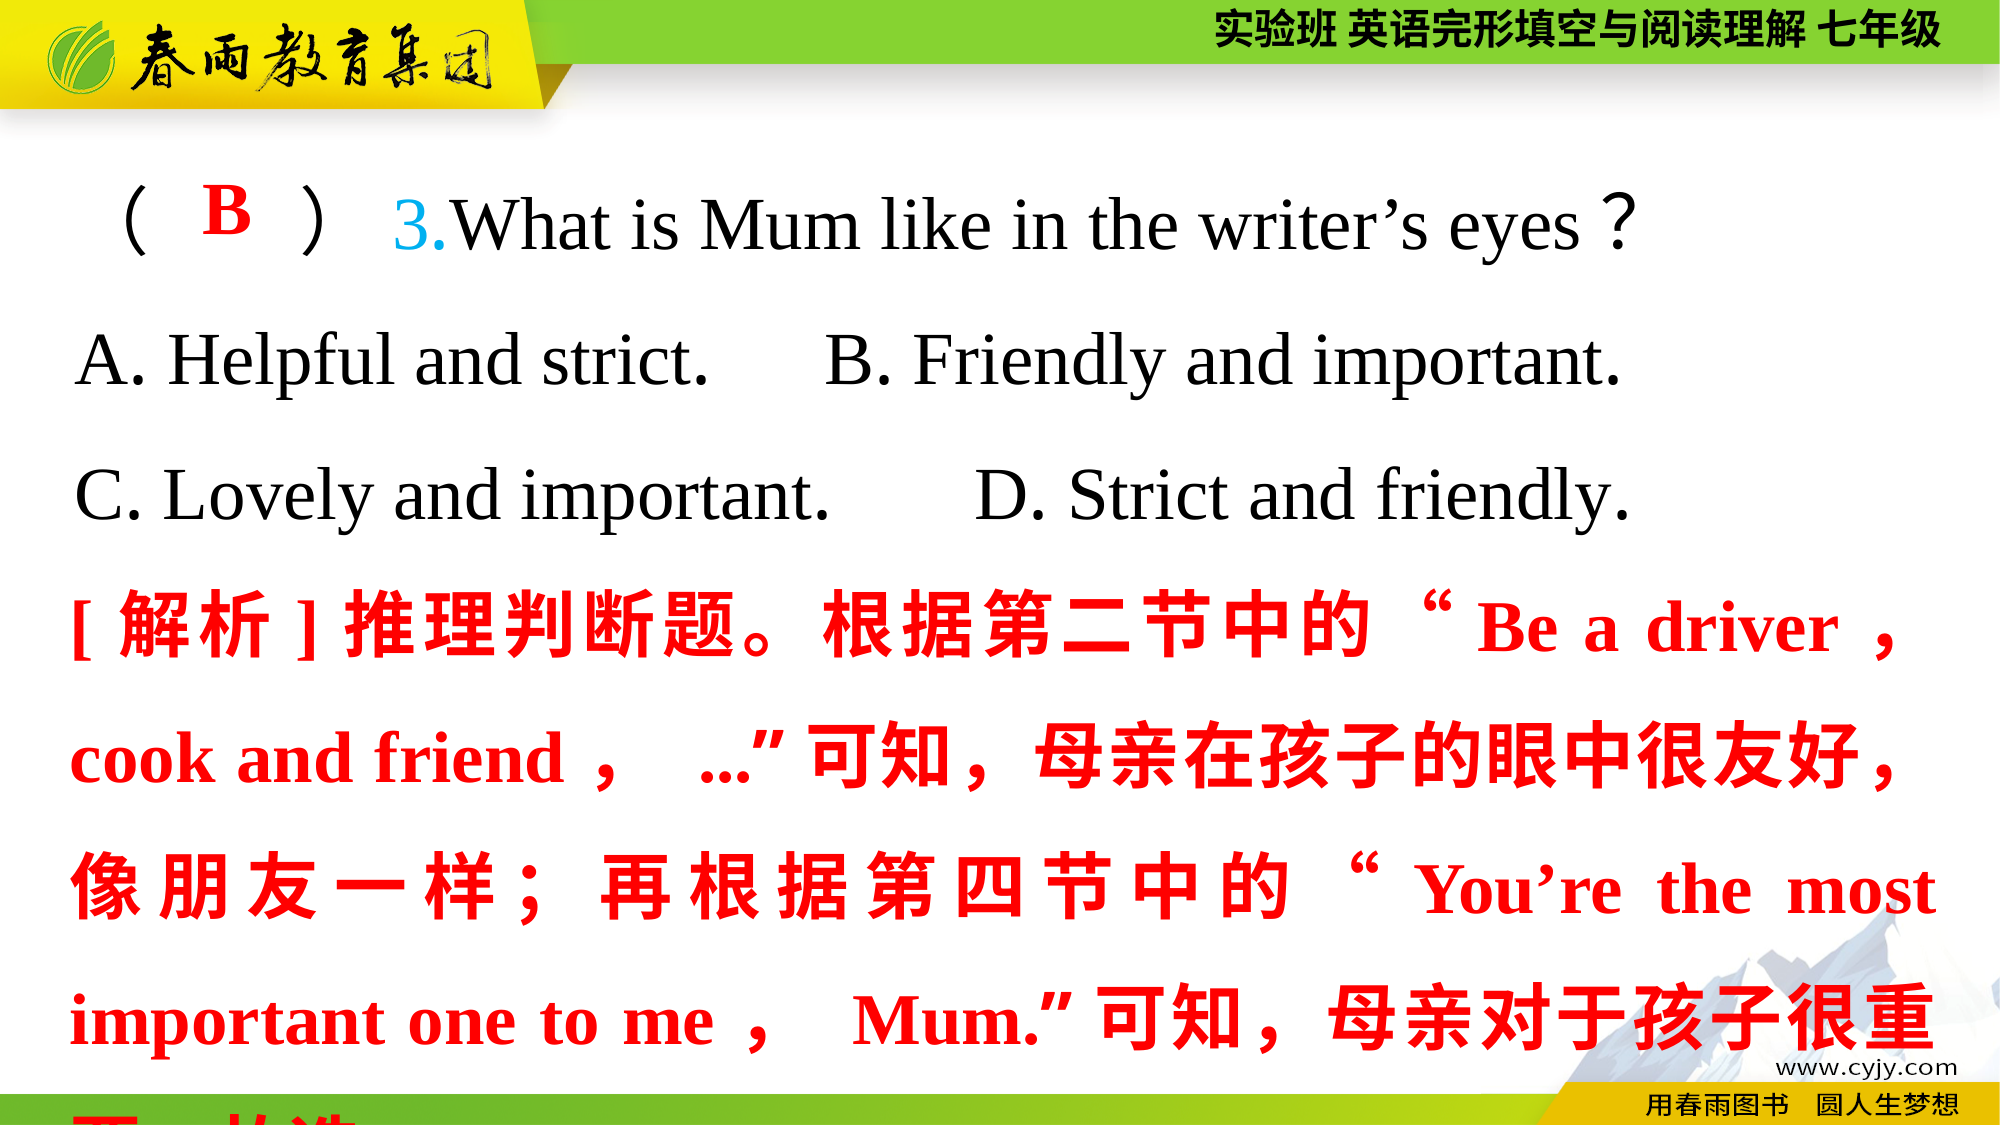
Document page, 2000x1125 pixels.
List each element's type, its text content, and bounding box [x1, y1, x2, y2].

list （ ）3.What is Mum like in the writer’s eyes？ A. Helpful and strict. B. Friendly and important. C. Lovely and important. D. Strict and friendly. [59, 122, 1944, 527]
text_box [解析]推理判断题。根据第二节中的“Be a driver， cook and friend， ...”可知，母亲在孩子的眼中很友好，像朋友一样；再根据第四节中的“You’re the most important one to me， Mum.”可知，母亲对于孩子很重要。故选B。 [54, 527, 1953, 1125]
text_box B [188, 152, 268, 258]
picture [0, 0, 2000, 1125]
